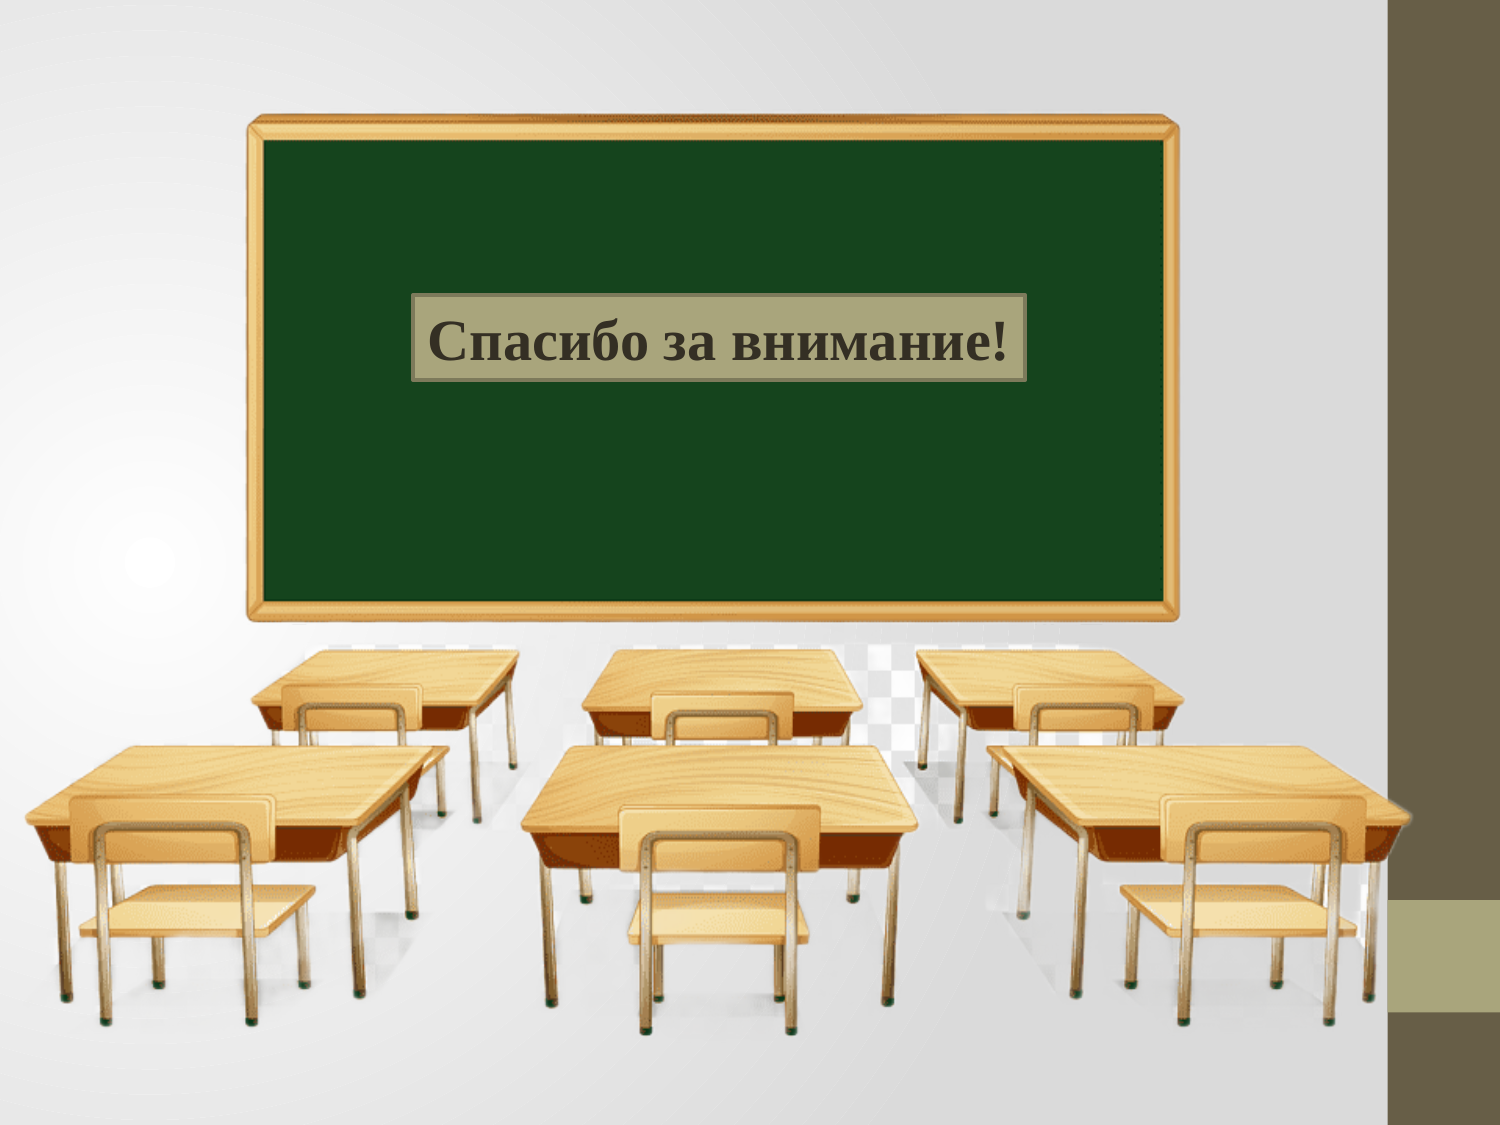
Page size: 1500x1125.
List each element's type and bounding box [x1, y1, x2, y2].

picture [0, 30, 1439, 1078]
